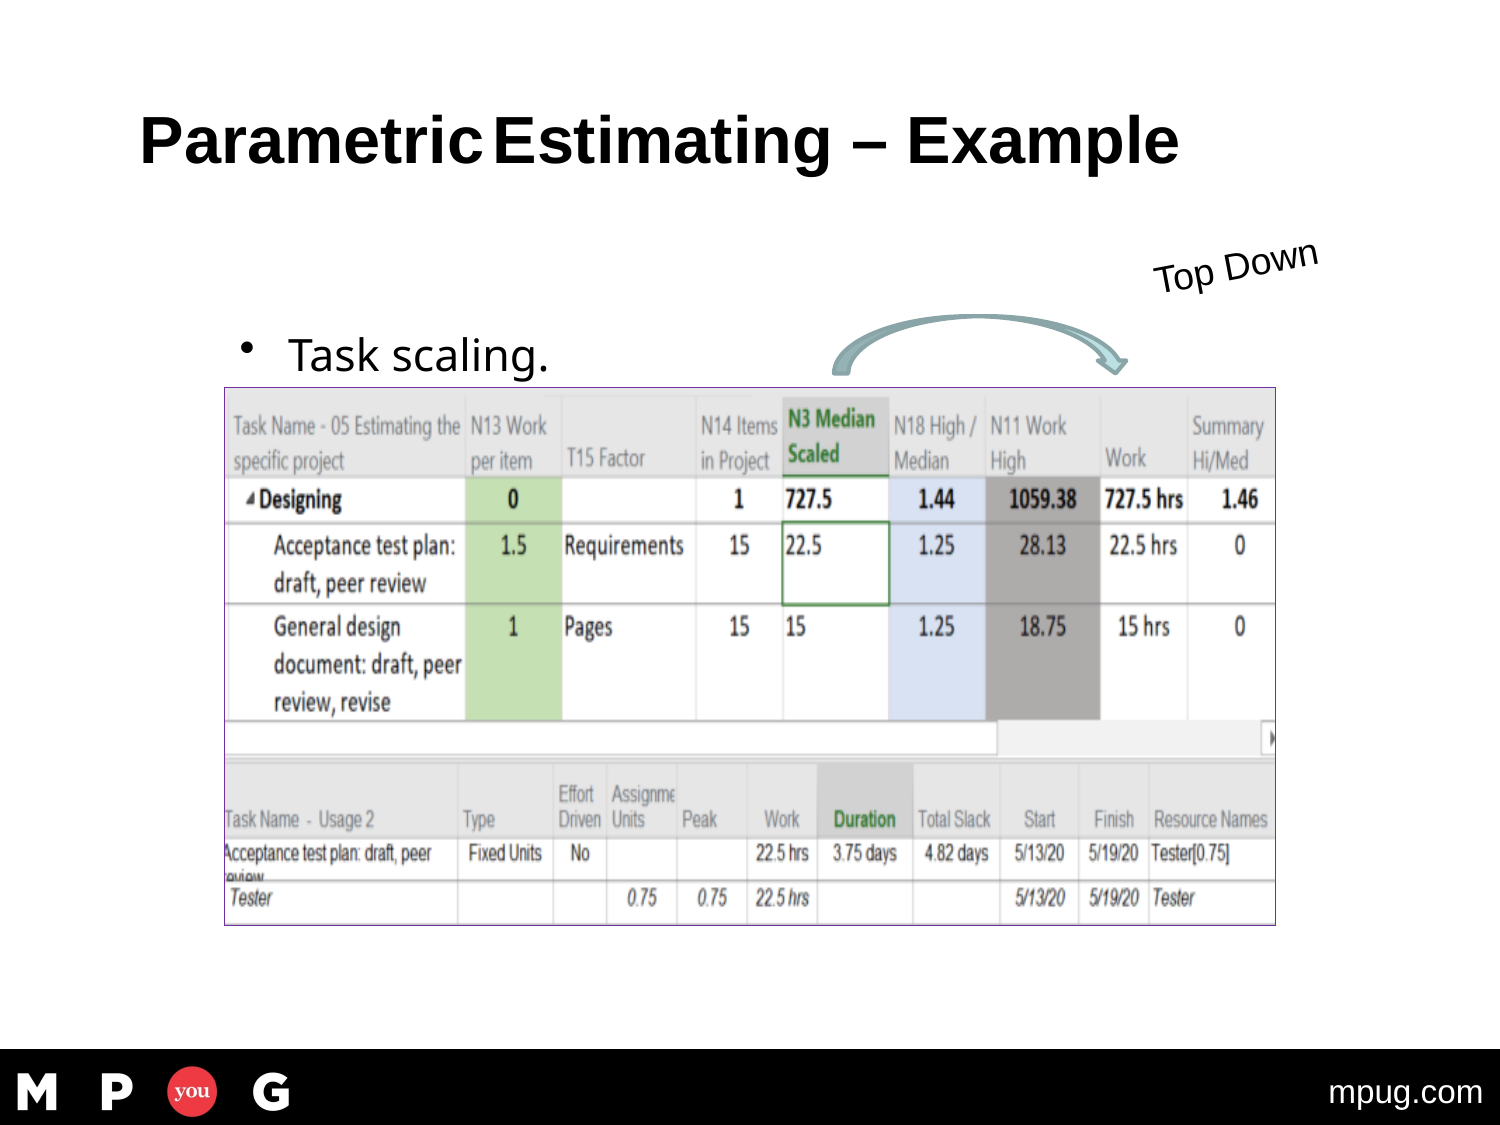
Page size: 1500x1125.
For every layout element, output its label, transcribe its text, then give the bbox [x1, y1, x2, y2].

text_box [831, 314, 1129, 376]
picture [15, 1065, 291, 1119]
text_box Parametric Estimating – Example [124, 89, 1325, 185]
picture [224, 387, 1276, 926]
text_box Top Down [1134, 210, 1369, 312]
list Task scaling. [224, 319, 1276, 387]
